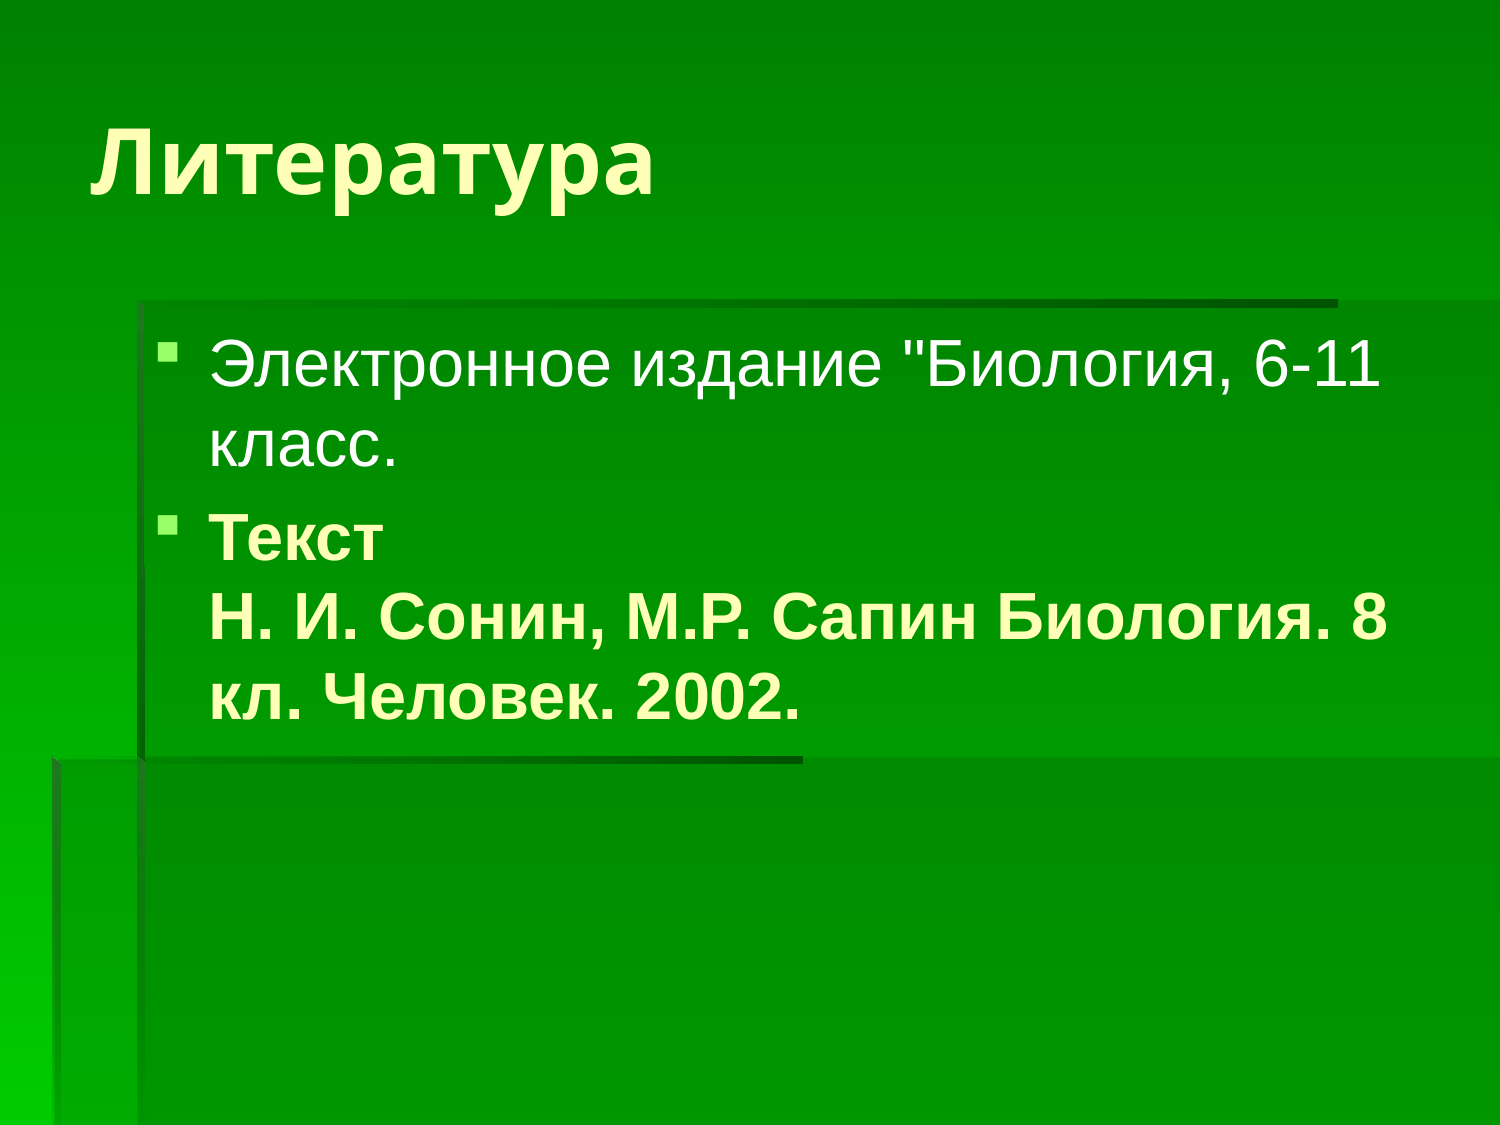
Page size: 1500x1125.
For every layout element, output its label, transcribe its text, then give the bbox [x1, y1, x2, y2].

list Электронное издание "Биология, 6-11 класс. Текст Н. И. Сонин, М.Р. Сапин Биология. 8 кл. Человек. 2002. [137, 312, 1452, 1001]
title Литература [74, 39, 1451, 276]
